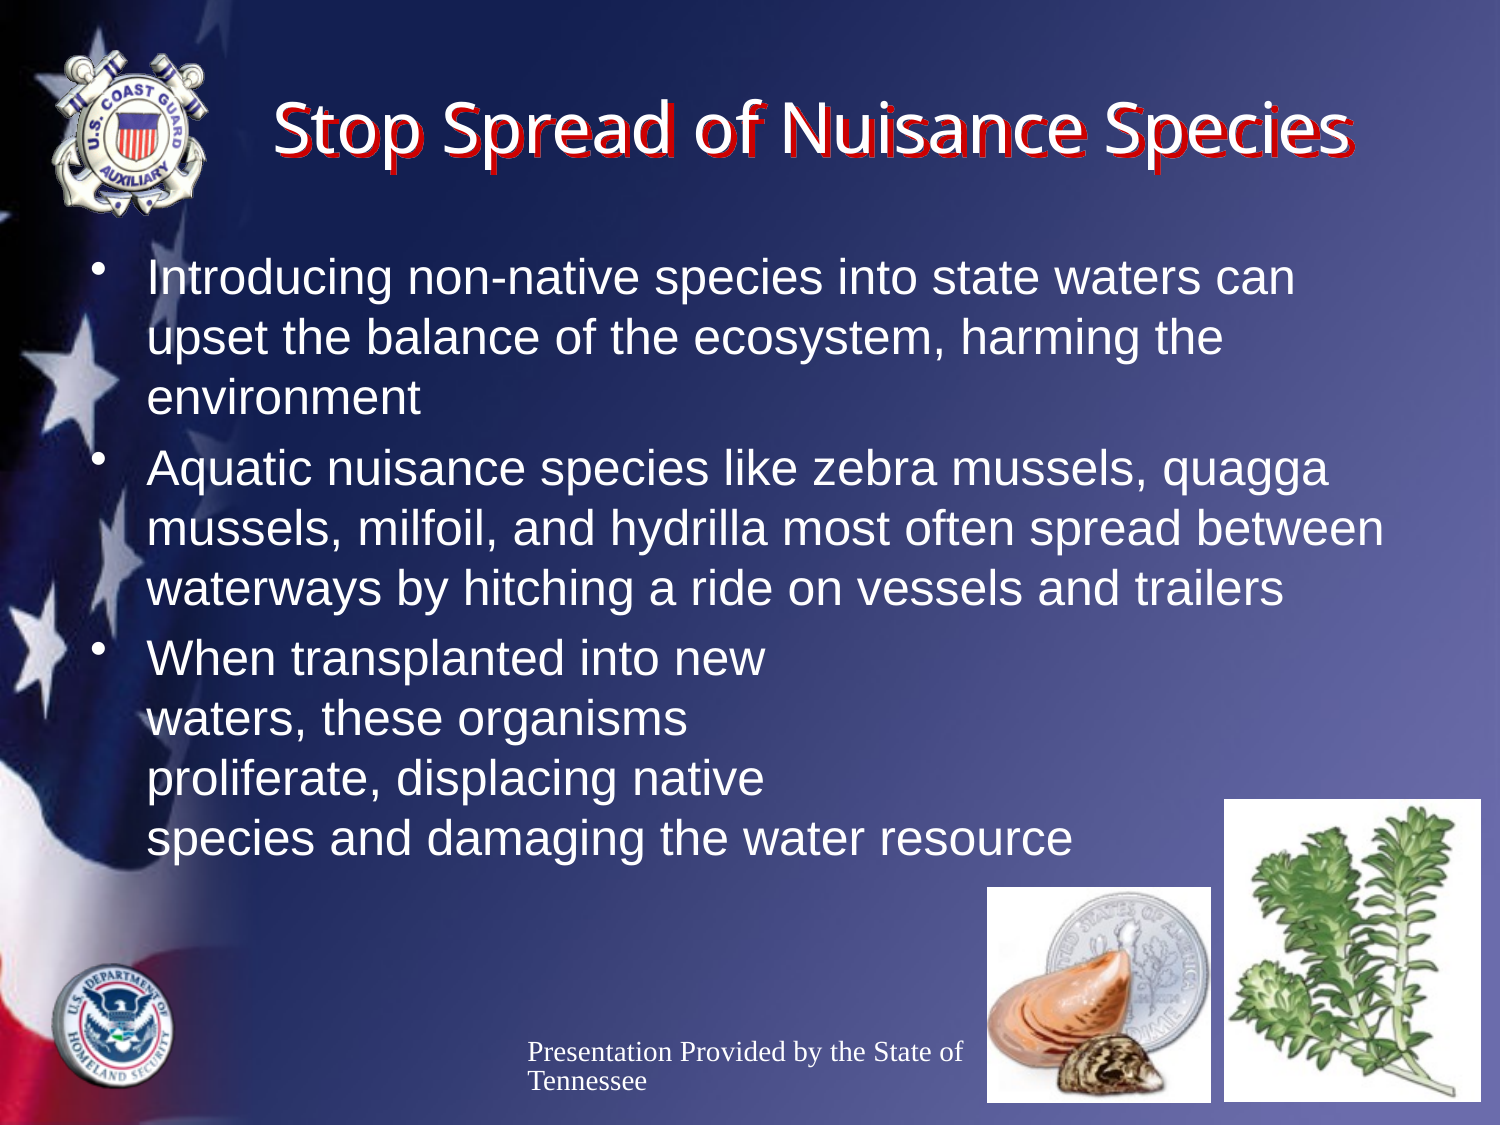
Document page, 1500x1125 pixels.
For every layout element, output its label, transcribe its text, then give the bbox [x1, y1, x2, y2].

title Stop Spread of Nuisance Species [174, 31, 1450, 219]
footer Presentation Provided by the State of Tennessee [512, 1025, 987, 1100]
slide_number 86 [1211, 1025, 1224, 1100]
picture [0, 0, 1500, 1125]
list Introducing non-native species into state waters can upset the balance of the ecosystem, harming the environment Aquatic nuisance species like zebra mussels, quagga mussels, milfoil, and hydrilla most often spread between waterways by hitching a ride on vessels and trailers When transplanted into new waters, these organisms proliferate, displacing native species and damaging the water resource [75, 237, 1425, 1063]
